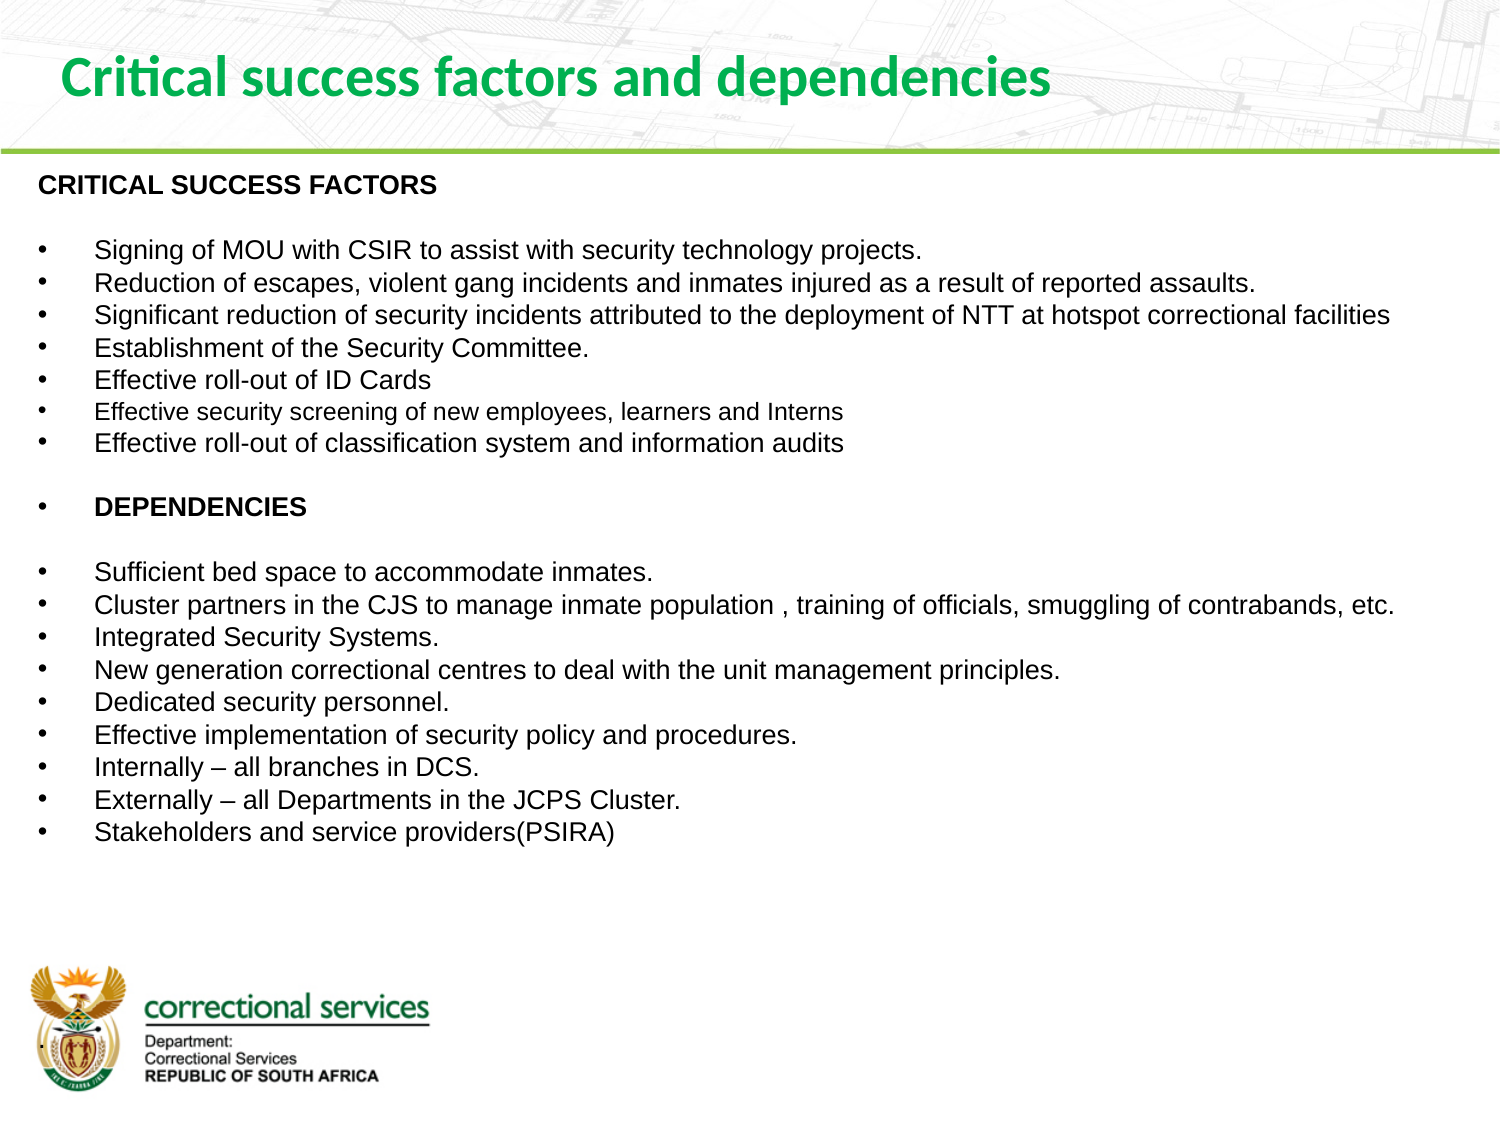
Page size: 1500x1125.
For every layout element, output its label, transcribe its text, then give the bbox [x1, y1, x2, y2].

picture [0, 936, 481, 1125]
list CRITICAL SUCCESS FACTORS Signing of MOU with CSIR to assist with security technology projects. Reduction of escapes, violent gang incidents and inmates injured as a result of reported assaults. Significant reduction of security incidents attributed to the deployment of NTT at hotspot correctional facilities Establishment of the Security Committee. Effective roll-out of ID Cards Effective security screening of new employees, learners and Interns Effective roll-out of classification system and information audits DEPENDENCIES Sufficient bed space to accommodate inmates. Cluster partners in the CJS to manage inmate population , training of officials, smuggling of contrabands, etc. Integrated Security Systems. New generation correctional centres to deal with the unit management principles. Dedicated security personnel. Effective implementation of security policy and procedures. Internally – all branches in DCS. Externally – all Departments in the JCPS Cluster. Stakeholders and service providers(PSIRA) . [22, 160, 1465, 1034]
text_box Critical success factors and dependencies [47, 30, 1465, 116]
picture [0, 0, 1500, 154]
